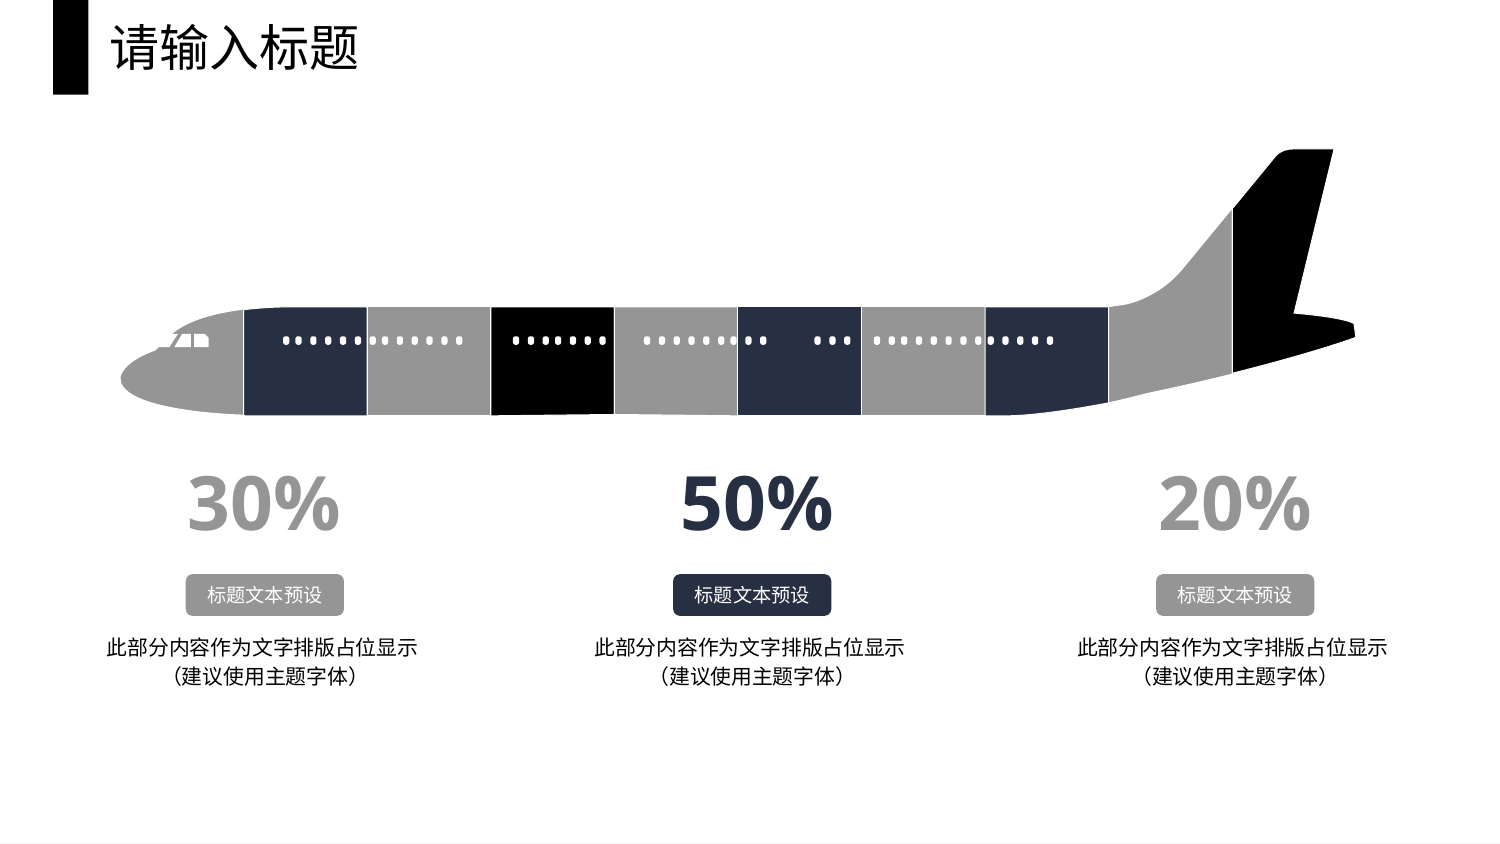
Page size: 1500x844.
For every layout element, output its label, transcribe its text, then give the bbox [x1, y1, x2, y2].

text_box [98, 573, 1402, 696]
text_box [119, 148, 1357, 417]
text_box 20% [1055, 388, 1415, 546]
text_box 50% [577, 424, 937, 546]
text_box 30% [85, 388, 445, 546]
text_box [52, 0, 396, 95]
